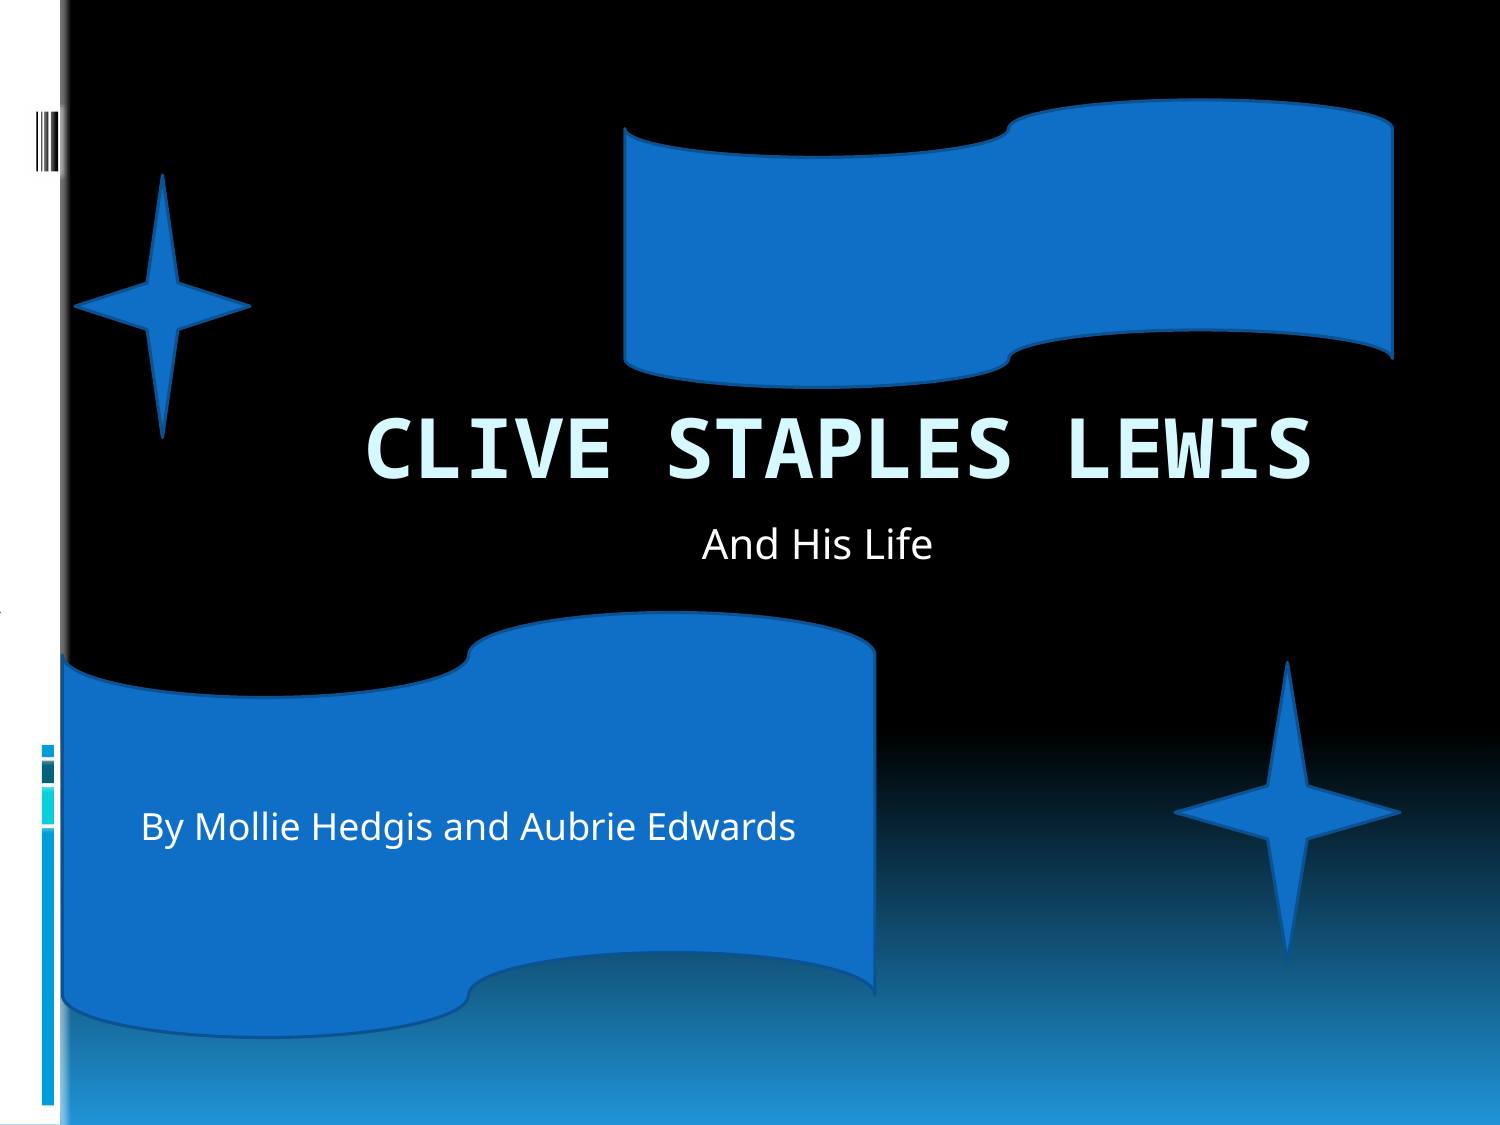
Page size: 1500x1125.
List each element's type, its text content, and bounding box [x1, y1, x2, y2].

text_box [73, 173, 252, 440]
subtitle And His Life [212, 249, 1263, 575]
text_box By Mollie Hedgis and Aubrie Edwards [60, 610, 877, 1040]
text_box [1173, 660, 1402, 964]
title Clive Staples Lewis [150, 387, 1425, 1037]
text_box [623, 98, 1394, 389]
